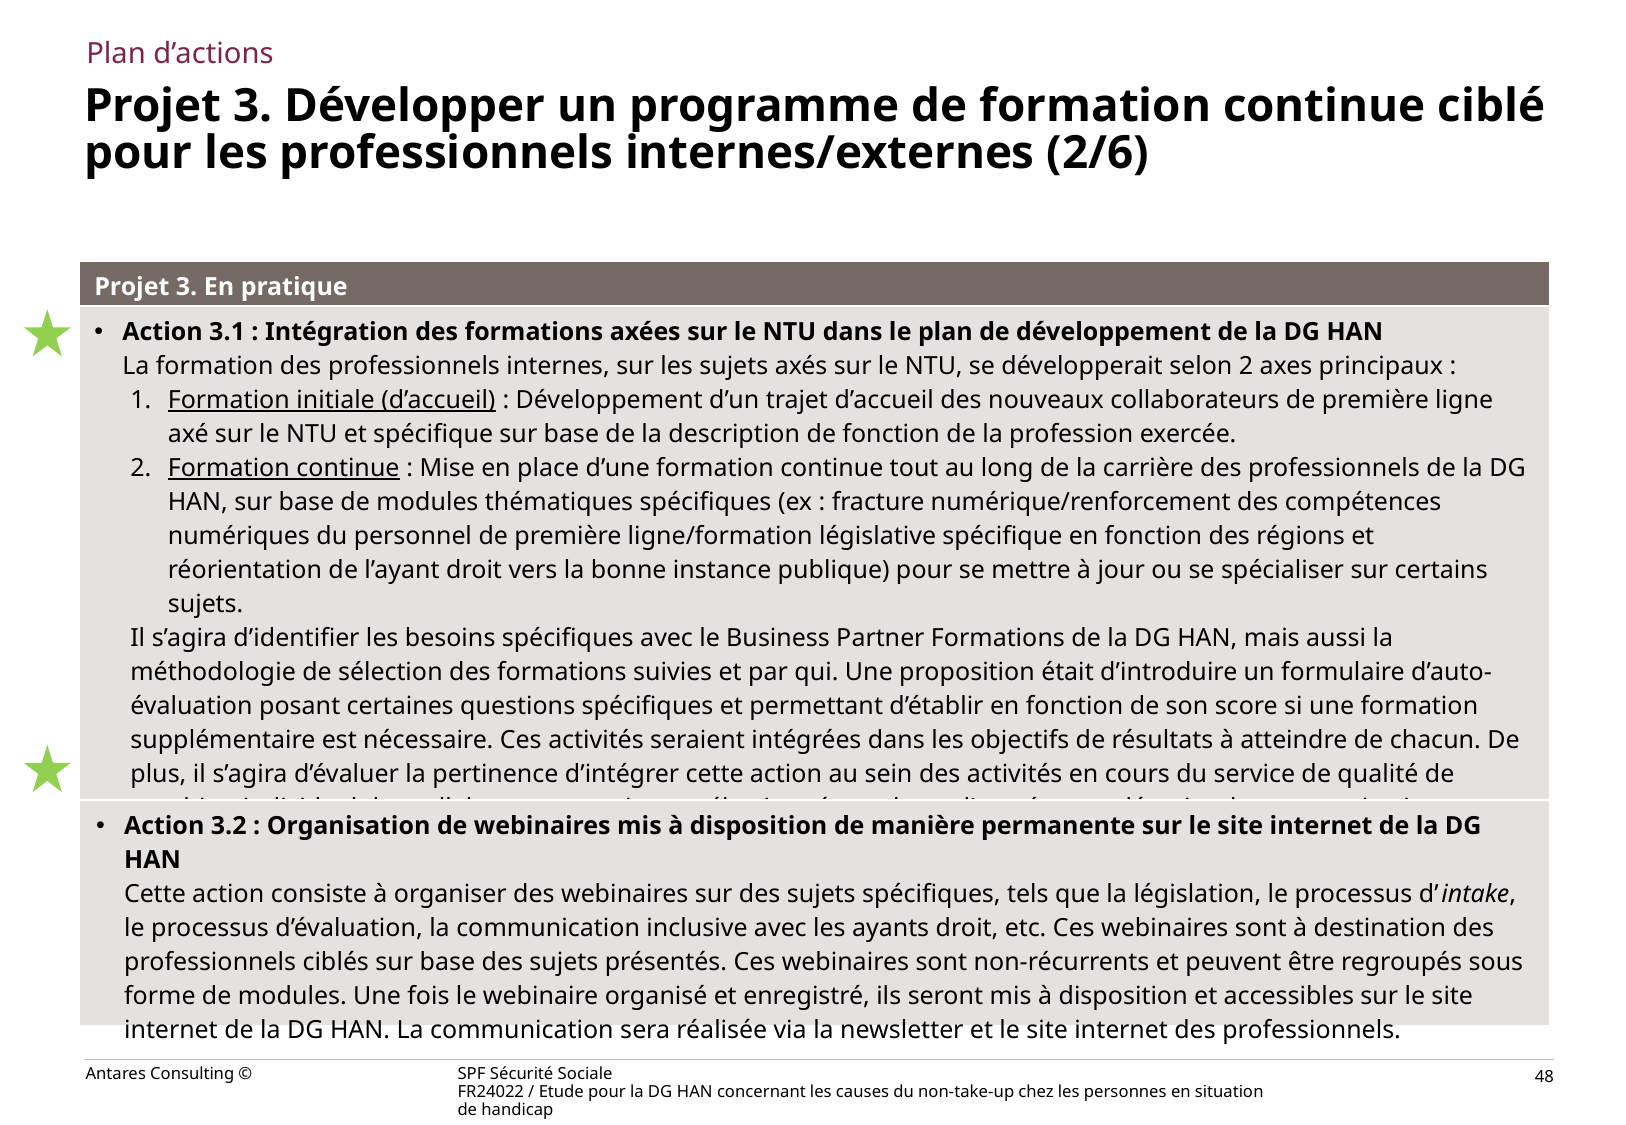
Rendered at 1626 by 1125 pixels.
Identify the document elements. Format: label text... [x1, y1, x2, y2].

text_box [23, 309, 71, 357]
table_header Projet 3. En pratique [80, 262, 1549, 305]
text_box [23, 744, 71, 792]
table_cell Action 3.2 : Organisation de webinaires mis à disposition de manière permanente sur le site internet de la DG HAN Cette action consiste à organiser des webinaires sur des sujets spécifiques, tels que la législation, le processus d’intake, le processus d’évaluation, la communication inclusive avec les ayants droit, etc. Ces webinaires sont à destination des professionnels ciblés sur base des sujets présentés. Ces webinaires sont non-récurrents et peuvent être regroupés sous forme de modules. Une fois le webinaire organisé et enregistré, ils seront mis à disposition et accessibles sur le site internet de la DG HAN. La communication sera réalisée via la newsletter et le site internet des professionnels. [80, 801, 1549, 1025]
table_cell Action 3.1 : Intégration des formations axées sur le NTU dans le plan de développement de la DG HAN La formation des professionnels internes, sur les sujets axés sur le NTU, se développerait selon 2 axes principaux : Formation initiale (d’accueil) : Développement d’un trajet d’accueil des nouveaux collaborateurs de première ligne axé sur le NTU et spécifique sur base de la description de fonction de la profession exercée. Formation continue : Mise en place d’une formation continue tout au long de la carrière des professionnels de la DG HAN, sur base de modules thématiques spécifiques (ex : fracture numérique/renforcement des compétences numériques du personnel de première ligne/formation législative spécifique en fonction des régions et réorientation de l’ayant droit vers la bonne instance publique) pour se mettre à jour ou se spécialiser sur certains sujets. Il s’agira d’identifier les besoins spécifiques avec le Business Partner Formations de la DG HAN, mais aussi la méthodologie de sélection des formations suivies et par qui. Une proposition était d’introduire un formulaire d’auto-évaluation posant certaines questions spécifiques et permettant d’établir en fonction de son score si une formation supplémentaire est nécessaire. Ces activités seraient intégrées dans les objectifs de résultats à atteindre de chacun. De plus, il s’agira d’évaluer la pertinence d’intégrer cette action au sein des activités en cours du service de qualité de coaching individuel des collaborateurs, qui sont sélectionnés sur base d’une écoute aléatoire de communications téléphoniques ou de lecture d’emails. [80, 307, 1549, 799]
title Projet 3. Développer un programme de formation continue ciblé pour les professionnels internes/externes (2/6) [84, 82, 1550, 229]
text_box Plan d’actions [86, 38, 1522, 70]
